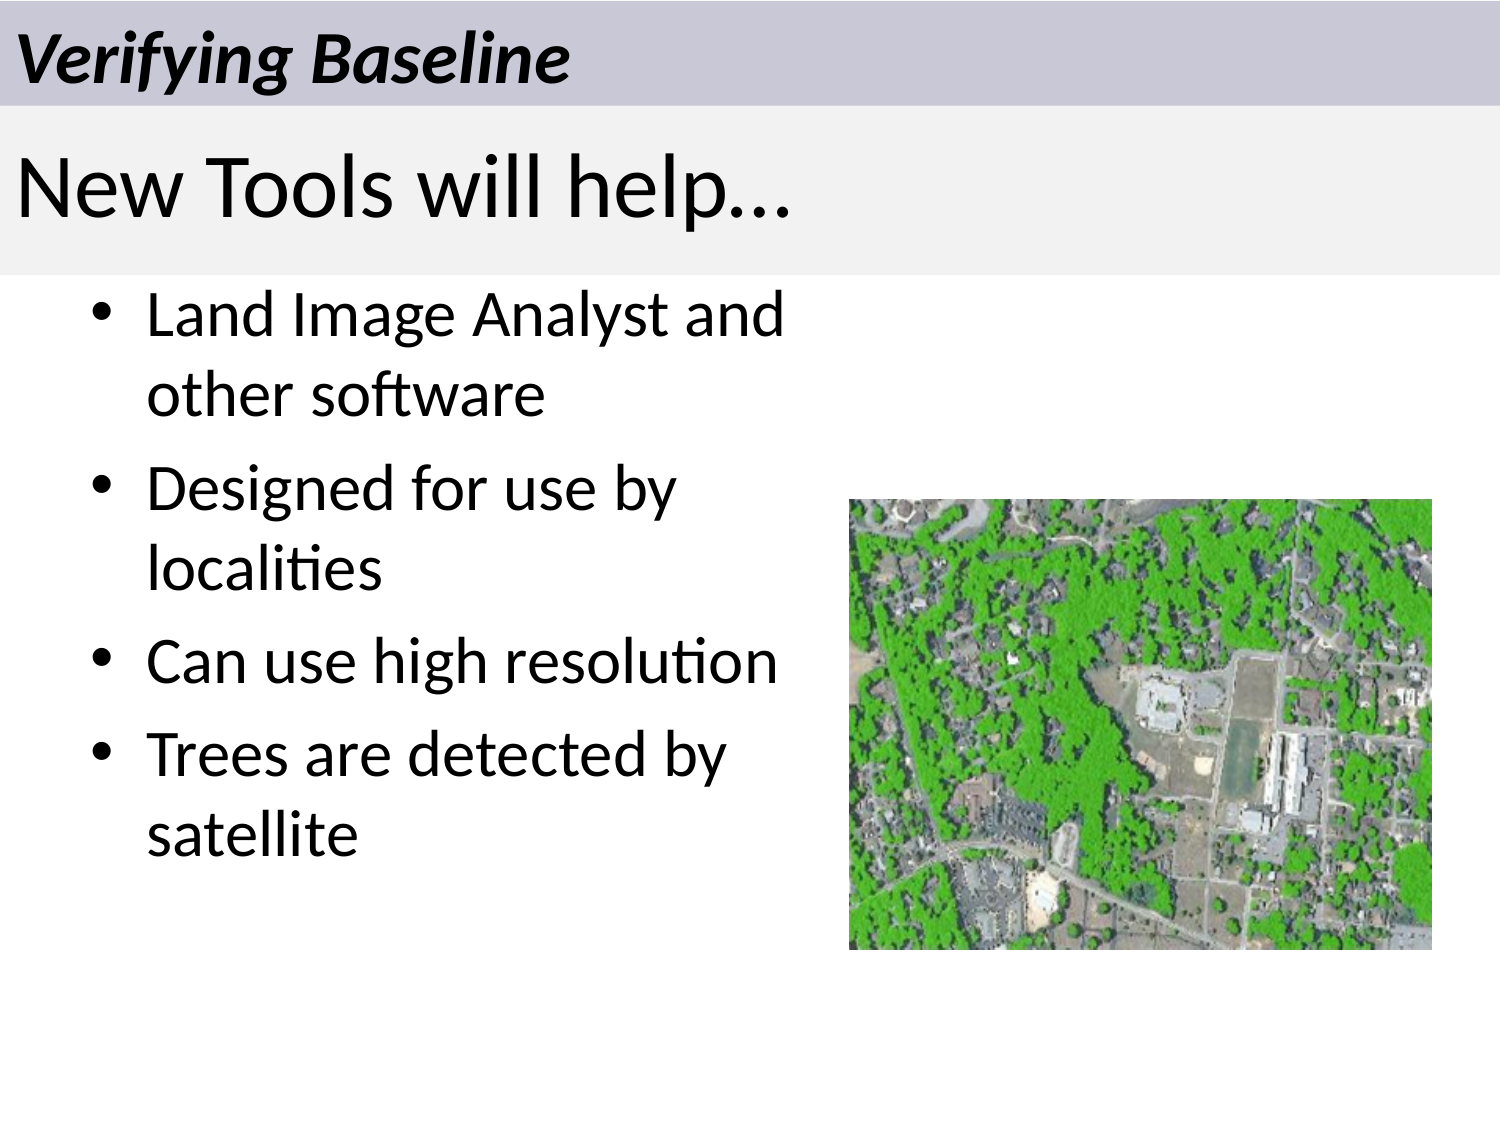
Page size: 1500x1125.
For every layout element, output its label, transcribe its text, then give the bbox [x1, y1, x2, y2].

title New Tools will help… [0, 106, 1500, 275]
picture [849, 499, 1432, 951]
text_box Verifying Baseline [0, 0, 1500, 106]
list Land Image Analyst and other software Designed for use by localities Can use high resolution Trees are detected by satellite [75, 262, 863, 1005]
